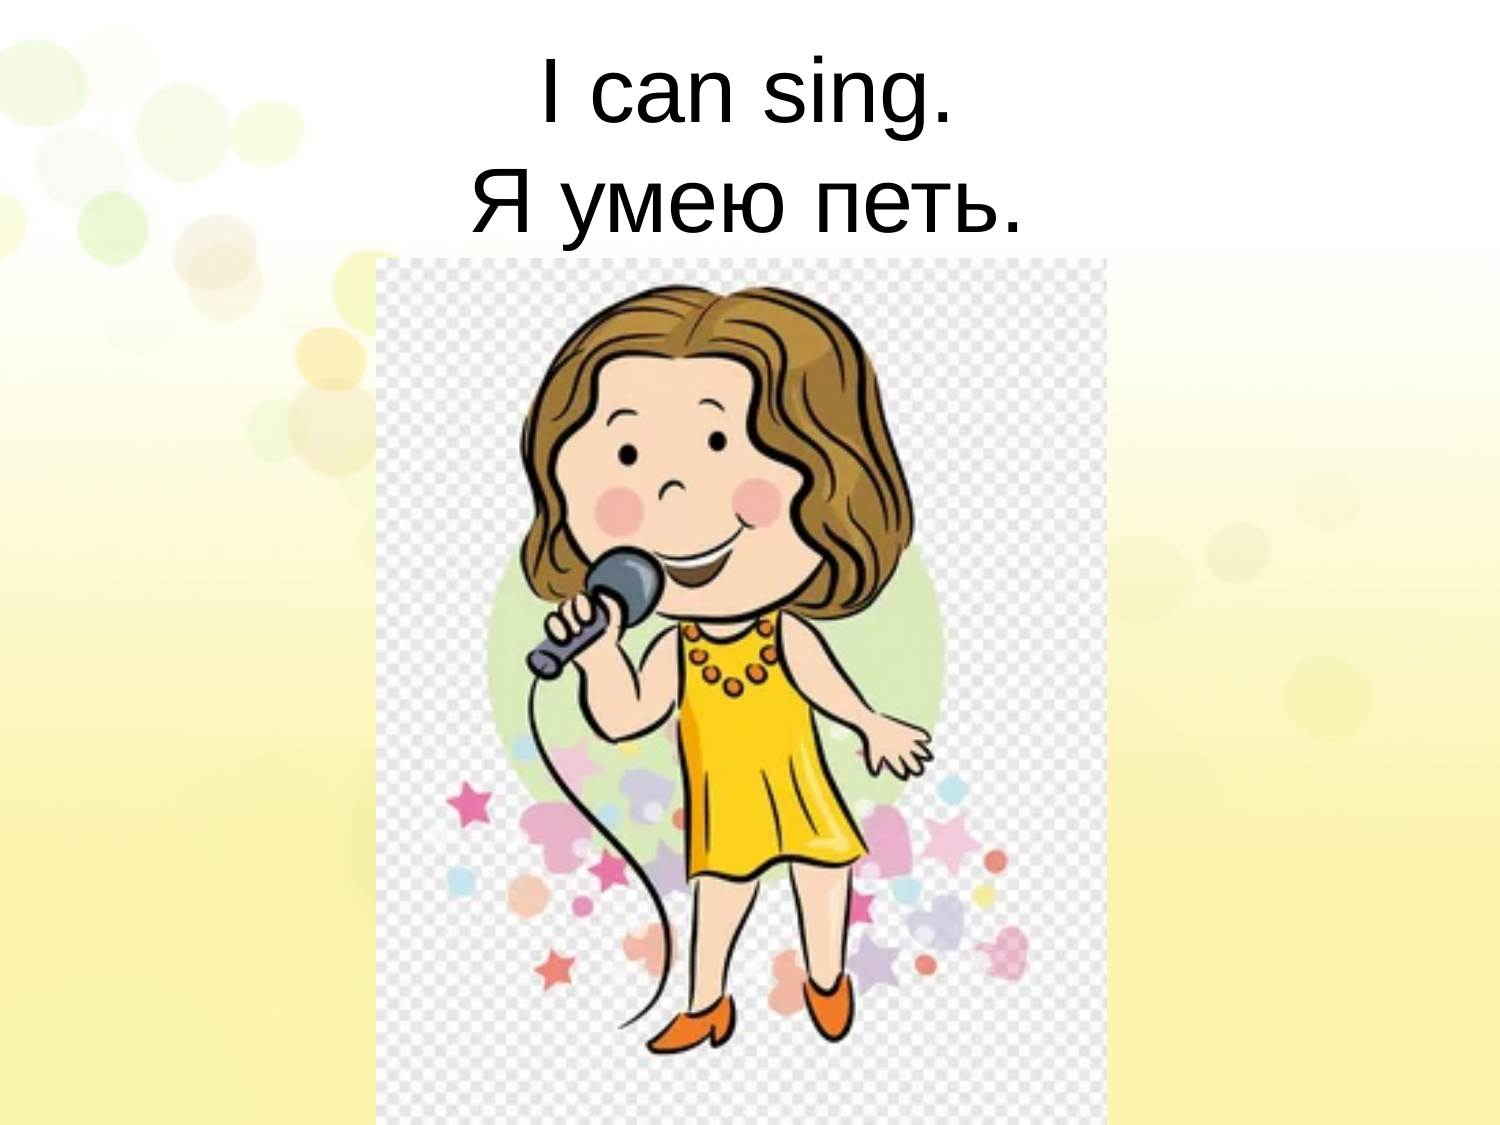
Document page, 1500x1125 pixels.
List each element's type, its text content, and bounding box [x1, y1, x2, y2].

title I can sing. Я умею петь. [70, 47, 1425, 236]
picture [0, 0, 1500, 1125]
